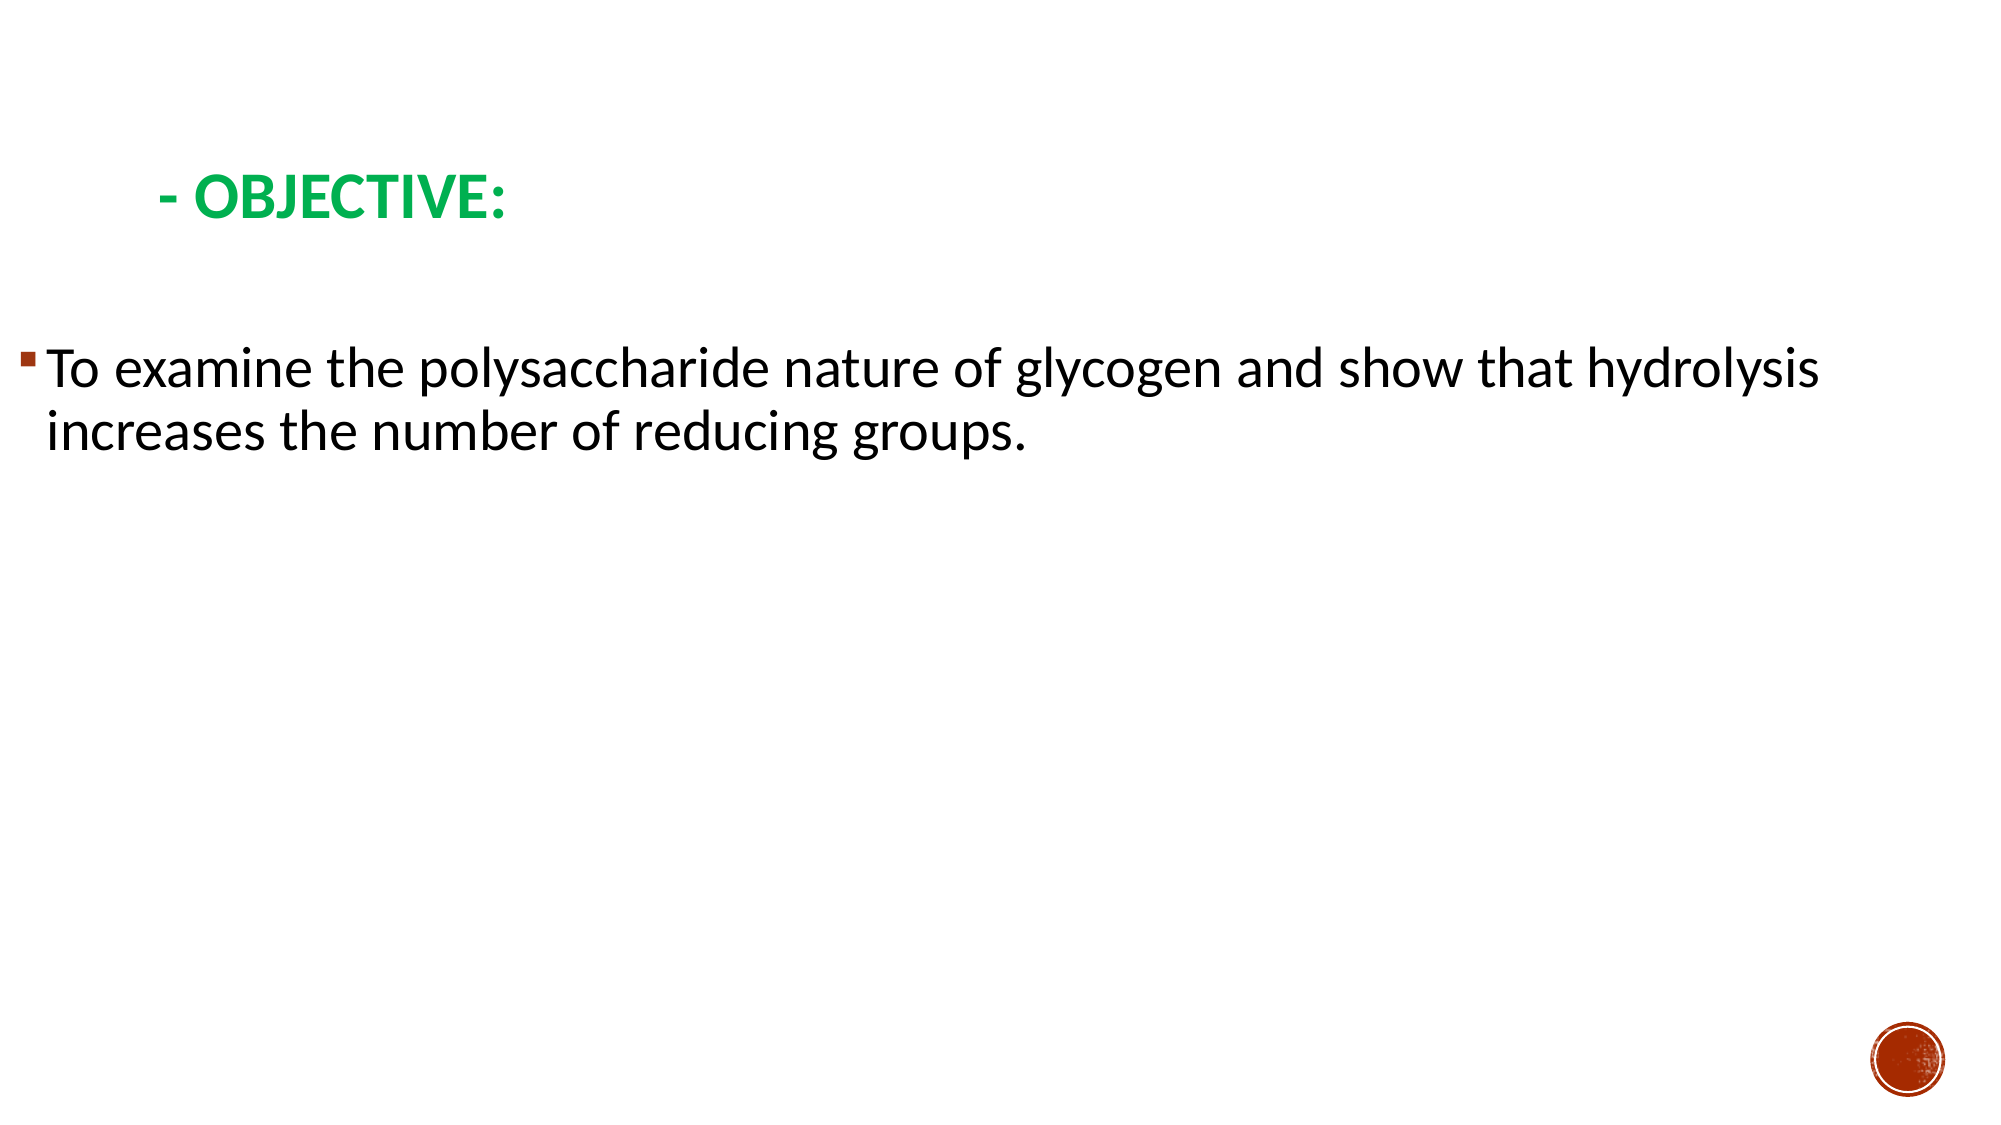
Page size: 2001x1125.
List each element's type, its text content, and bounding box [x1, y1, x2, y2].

list To examine the polysaccharide nature of glycogen and show that hydrolysis increases the number of reducing groups. [1, 329, 1943, 1073]
title - Objective: [144, 143, 1494, 329]
